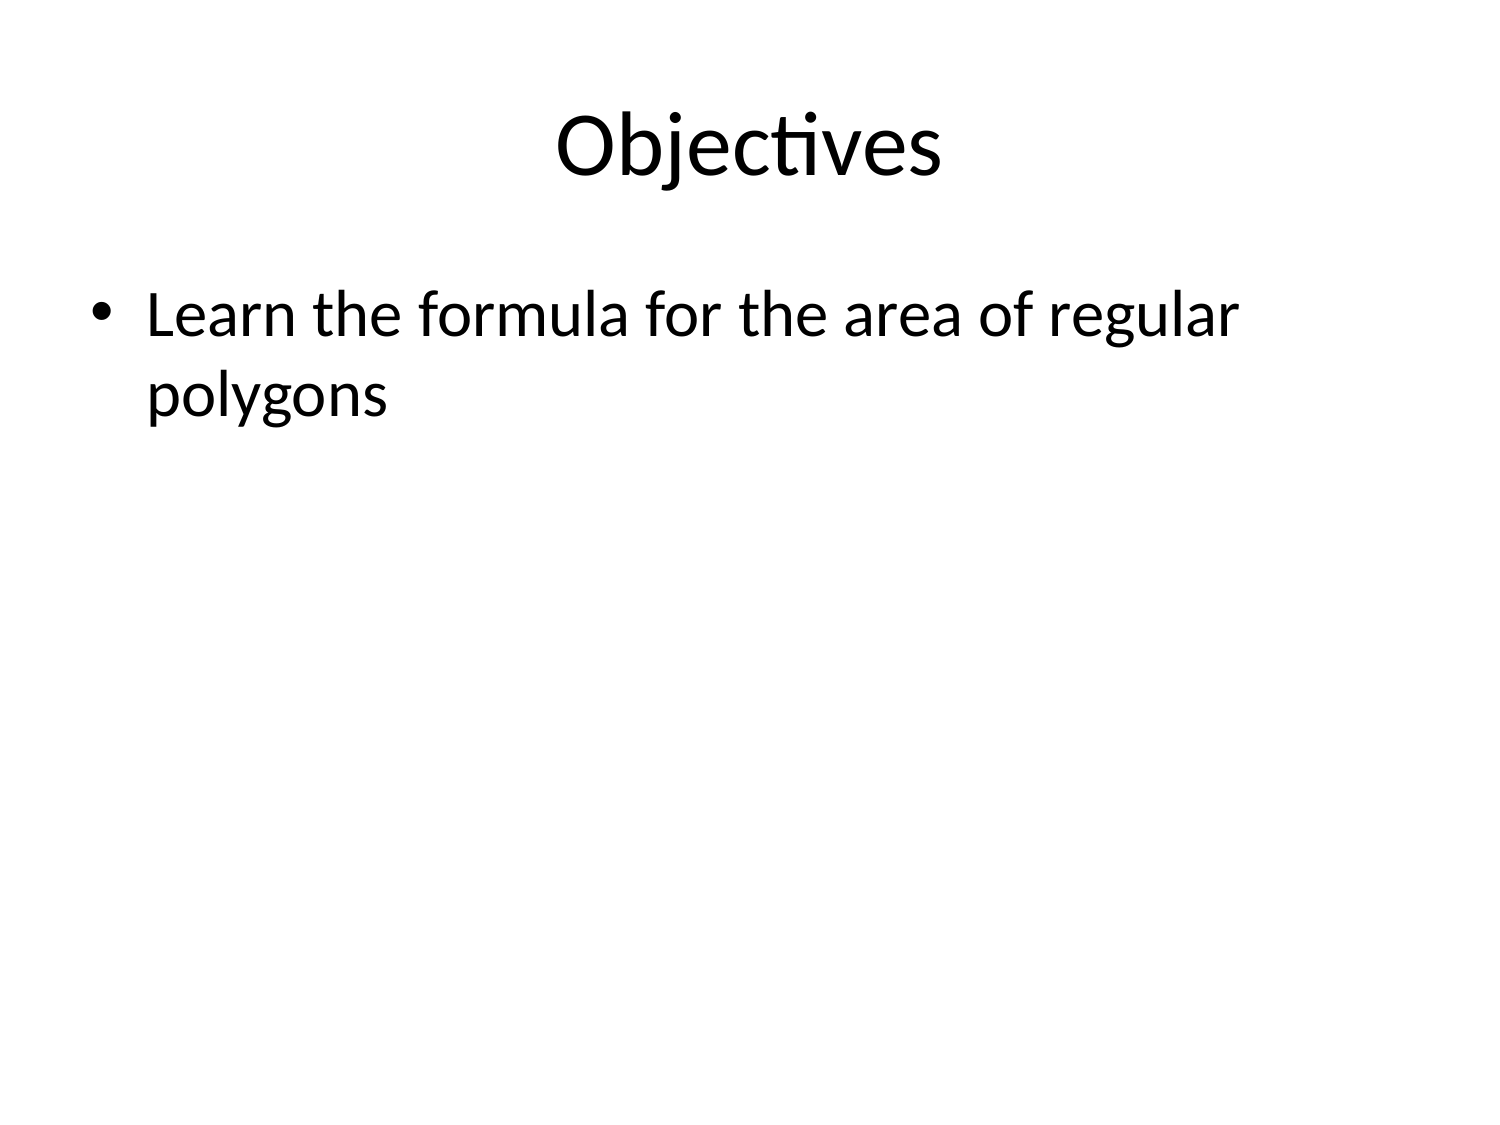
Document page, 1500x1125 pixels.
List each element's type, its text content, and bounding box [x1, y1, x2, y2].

list Learn the formula for the area of regular polygons [75, 262, 1425, 1005]
title Objectives [75, 45, 1425, 233]
